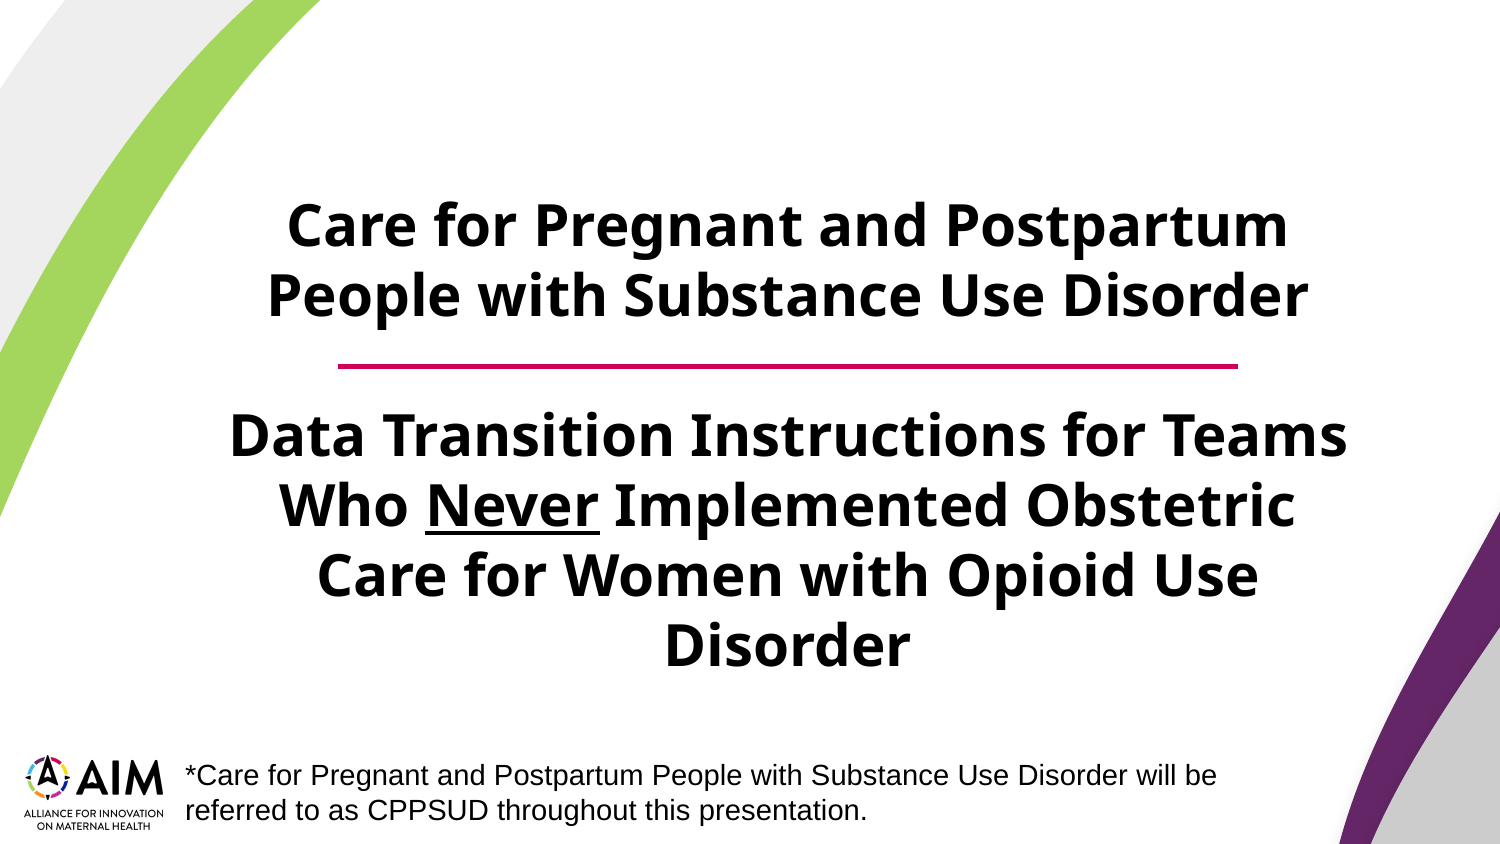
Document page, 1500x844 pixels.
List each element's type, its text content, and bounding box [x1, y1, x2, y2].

title Care for Pregnant and Postpartum People with Substance Use Disorder Data Transition Instructions for Teams Who Never Implemented Obstetric Care for Women with Opioid Use Disorder [196, 173, 1380, 527]
picture [24, 755, 163, 830]
text_box *Care for Pregnant and Postpartum People with Substance Use Disorder will be referred to as CPPSUD throughout this presentation. [170, 748, 1333, 834]
